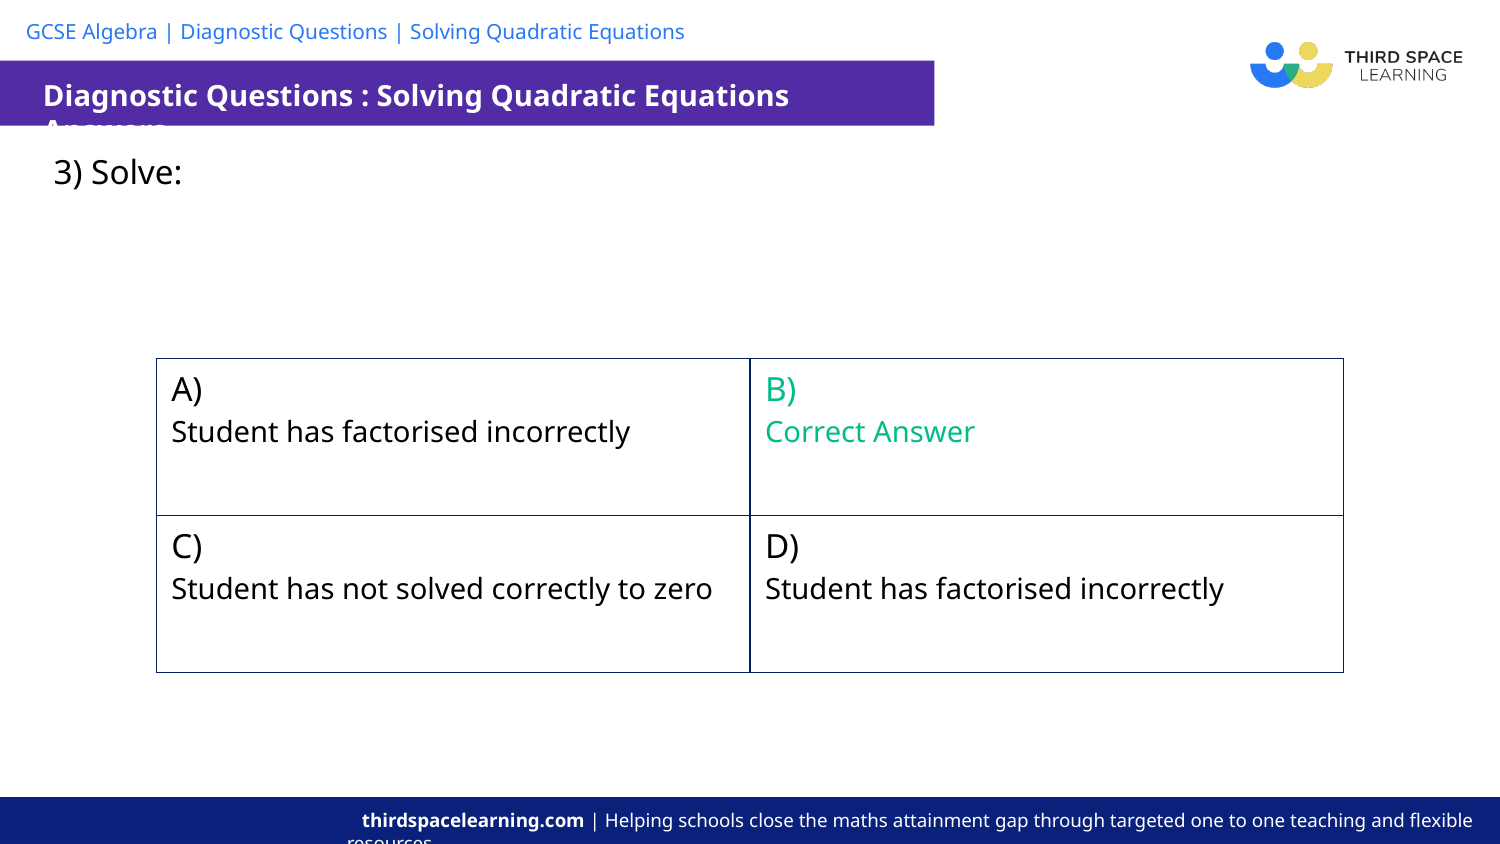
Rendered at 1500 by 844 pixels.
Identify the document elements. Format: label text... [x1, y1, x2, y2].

text_box Diagnostic Questions : Solving Quadratic Equations Answers [27, 61, 892, 141]
picture [1250, 33, 1465, 99]
